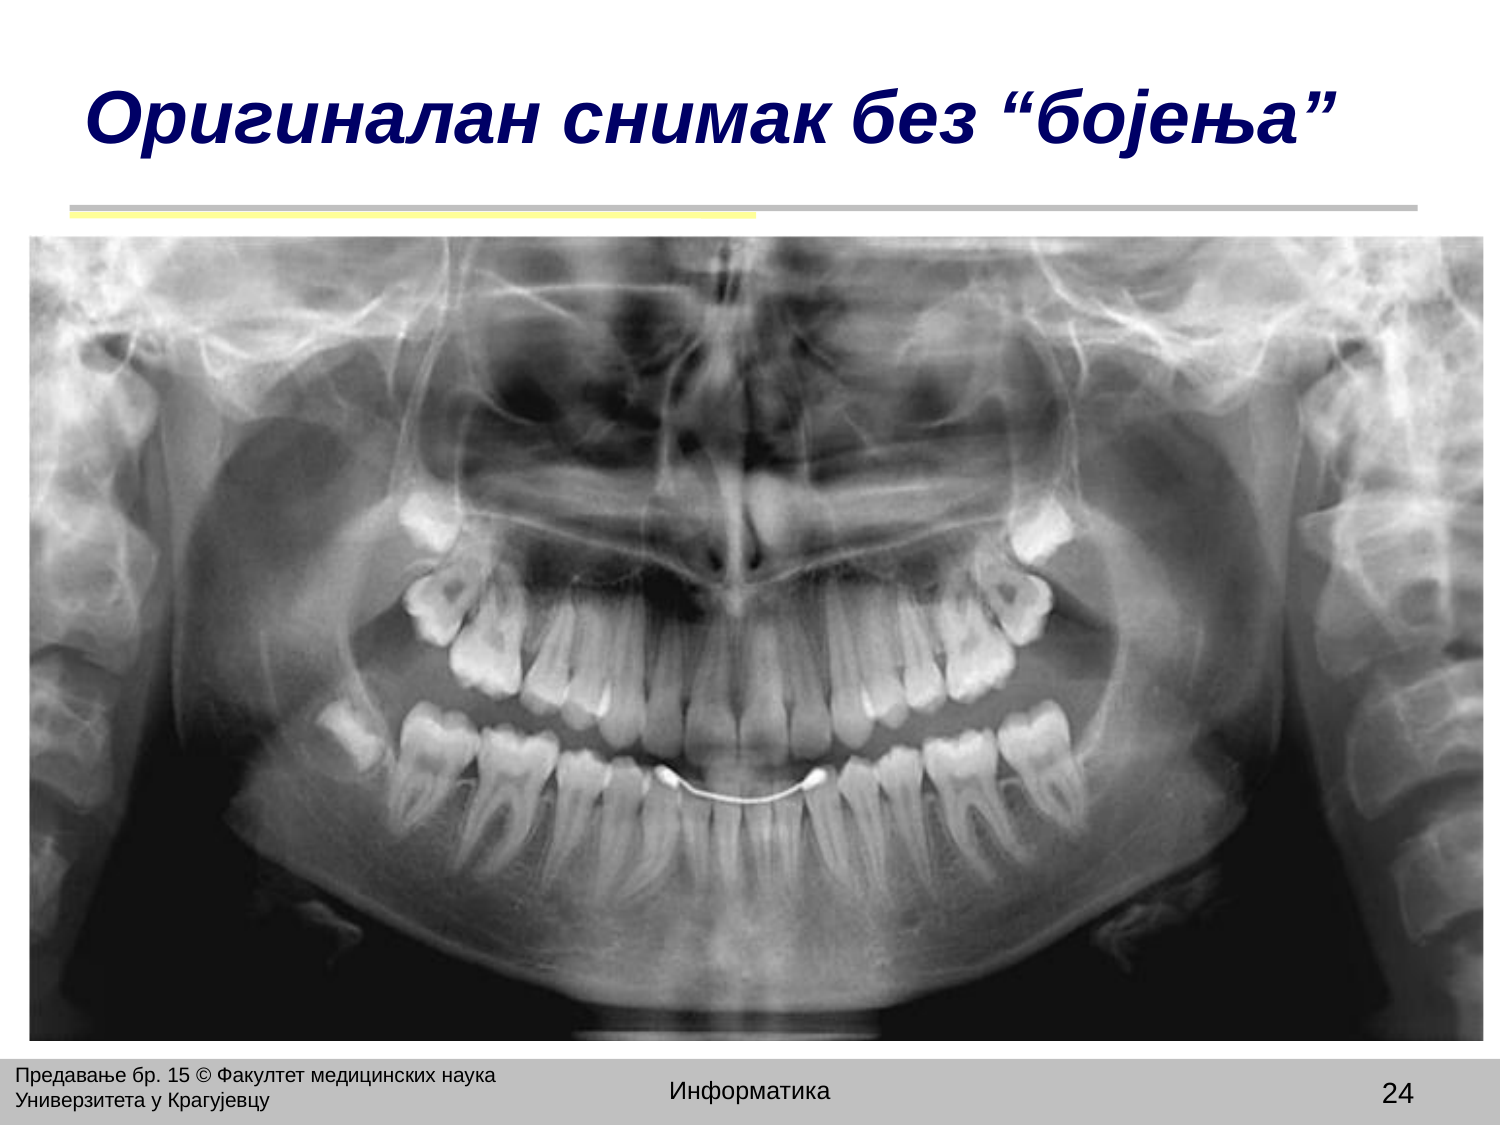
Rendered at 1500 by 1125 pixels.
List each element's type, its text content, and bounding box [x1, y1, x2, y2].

slide_number Предавање бр. 15 © Факултет медицинских наука Универзитета у Крагујевцу [0, 1053, 634, 1108]
slide_number 24 [1079, 1066, 1430, 1125]
picture [28, 235, 1484, 1042]
title Оригиналан снимак без “бојења” [69, 19, 1426, 208]
footer Информатика [512, 1066, 988, 1125]
